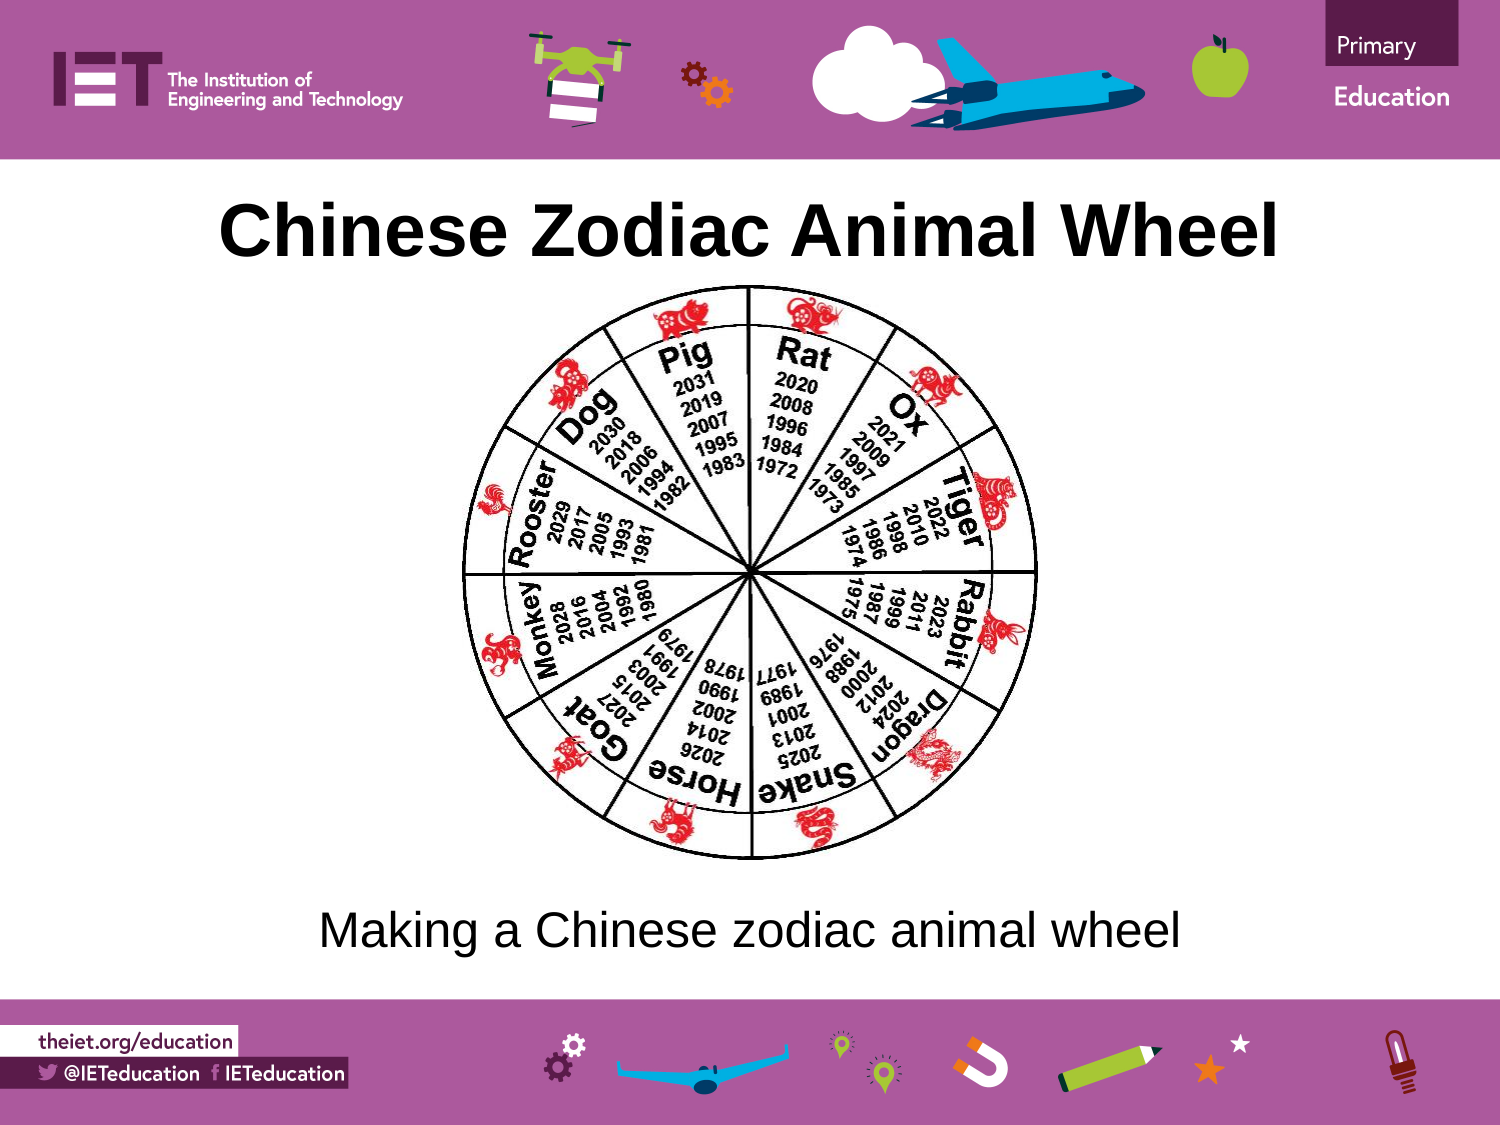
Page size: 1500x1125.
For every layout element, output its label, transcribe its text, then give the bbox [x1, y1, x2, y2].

text_box Making a Chinese zodiac animal wheel [212, 890, 1287, 965]
picture [0, 0, 1500, 1125]
text_box Chinese Zodiac Animal Wheel [165, 174, 1335, 279]
